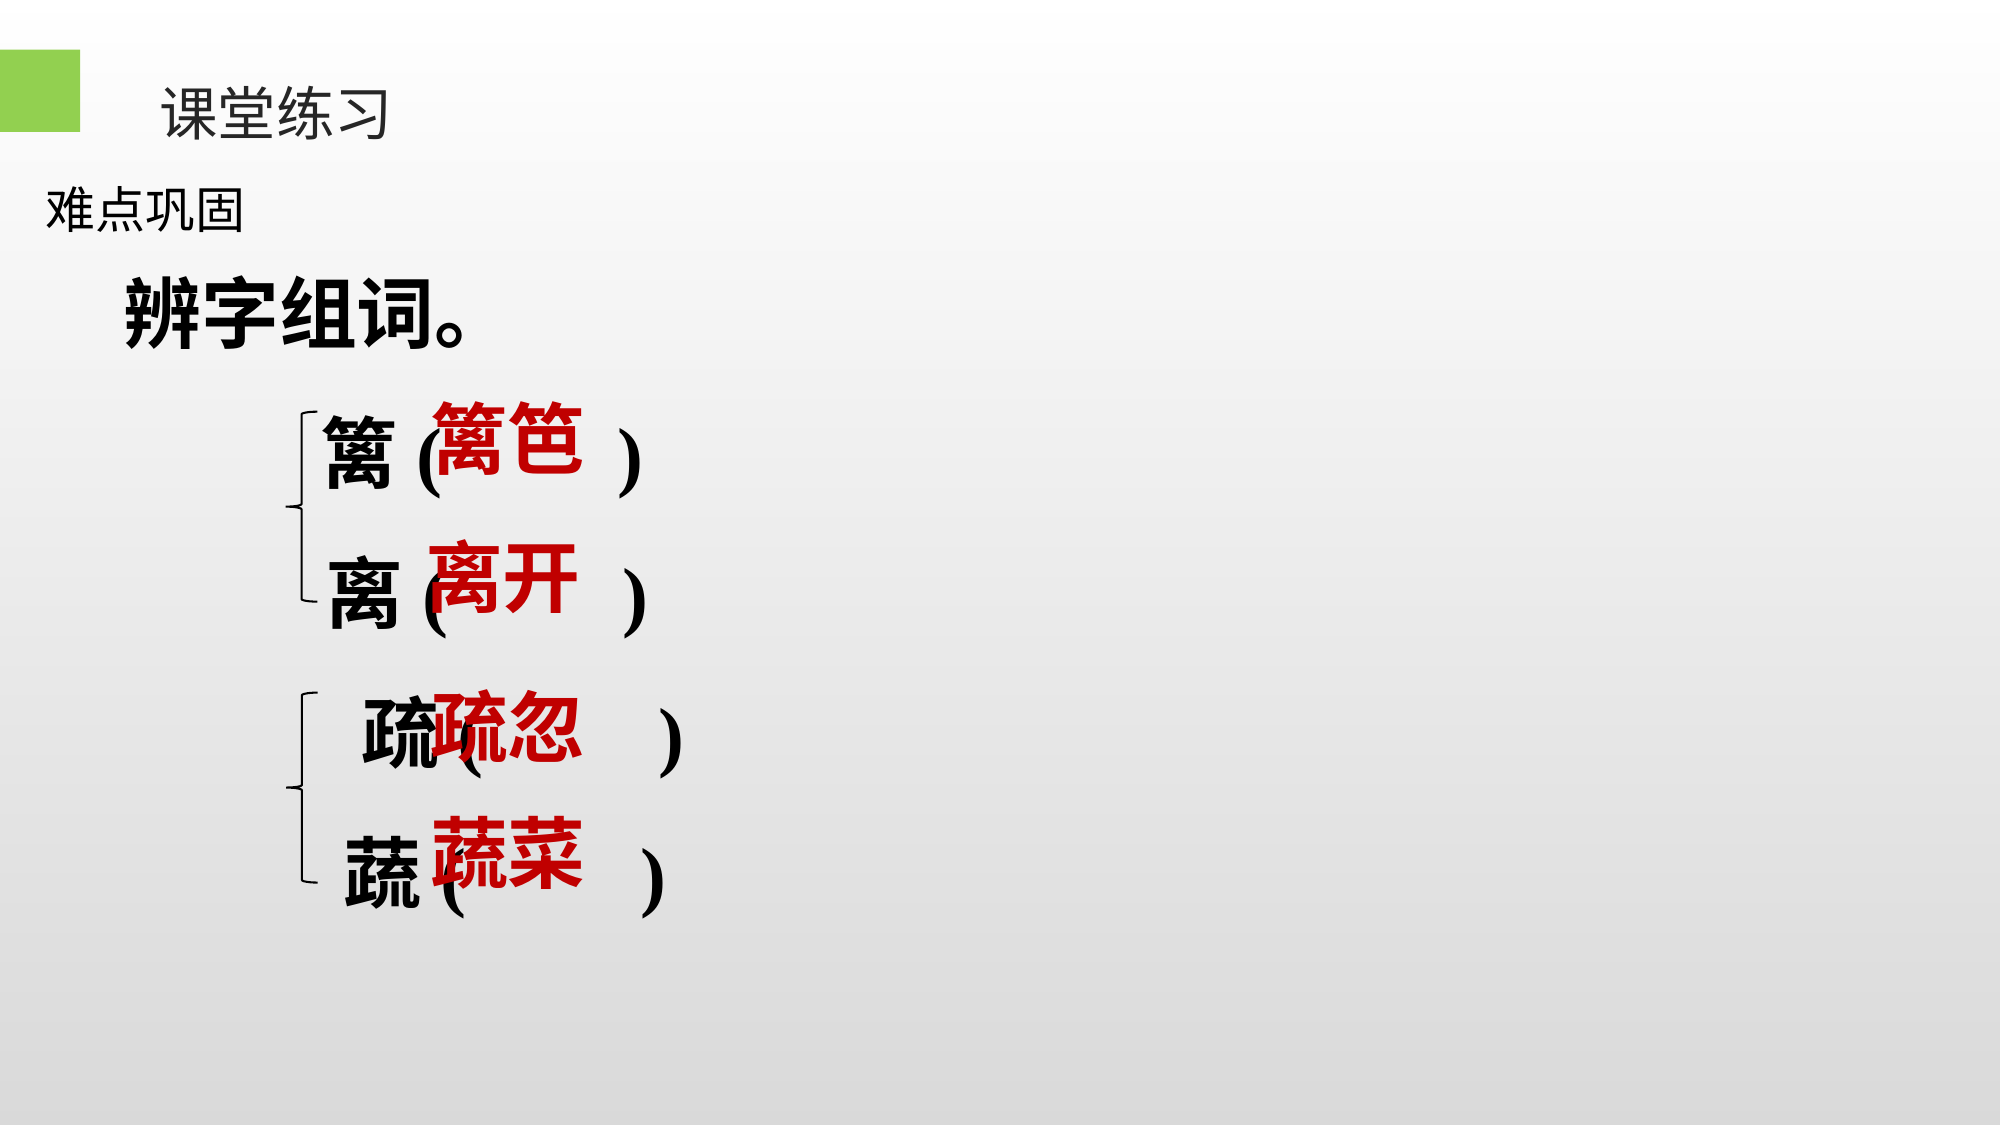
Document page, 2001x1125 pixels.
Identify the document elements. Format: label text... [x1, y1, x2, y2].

text_box [286, 691, 318, 884]
text_box 辨字组词。 篱( ) 离( ) 疏( ) 蔬( ) [109, 210, 1851, 925]
text_box 篱笆 [415, 383, 601, 492]
text_box [285, 410, 318, 603]
text_box [0, 49, 81, 133]
text_box 课堂练习 [144, 69, 454, 155]
text_box 疏忽 [415, 671, 601, 780]
text_box 蔬菜 [415, 796, 601, 905]
text_box 难点巩固 [30, 171, 356, 247]
text_box 离开 [410, 521, 596, 630]
